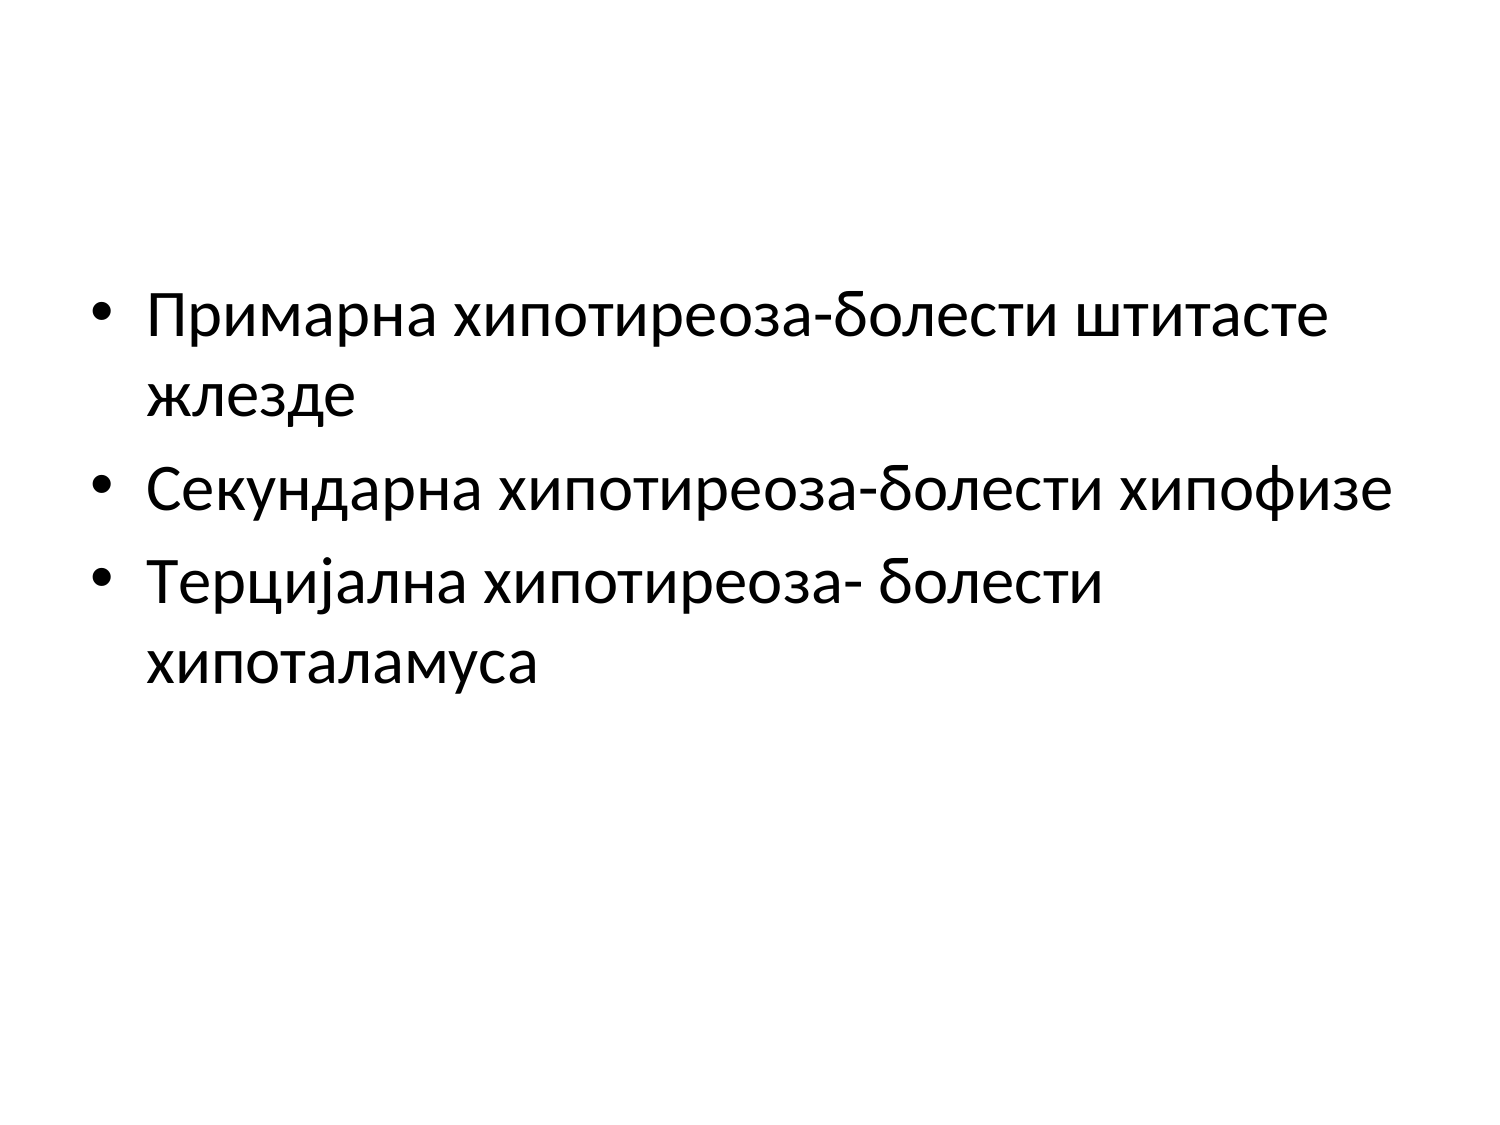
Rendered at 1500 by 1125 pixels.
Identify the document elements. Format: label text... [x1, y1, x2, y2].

list Примарнa хипотиреоза-болести штитасте жлезде Секундарна хипотиреоза-болести хипофизе Терцијална хипотиреоза- болести хипоталамуса [75, 262, 1425, 1005]
